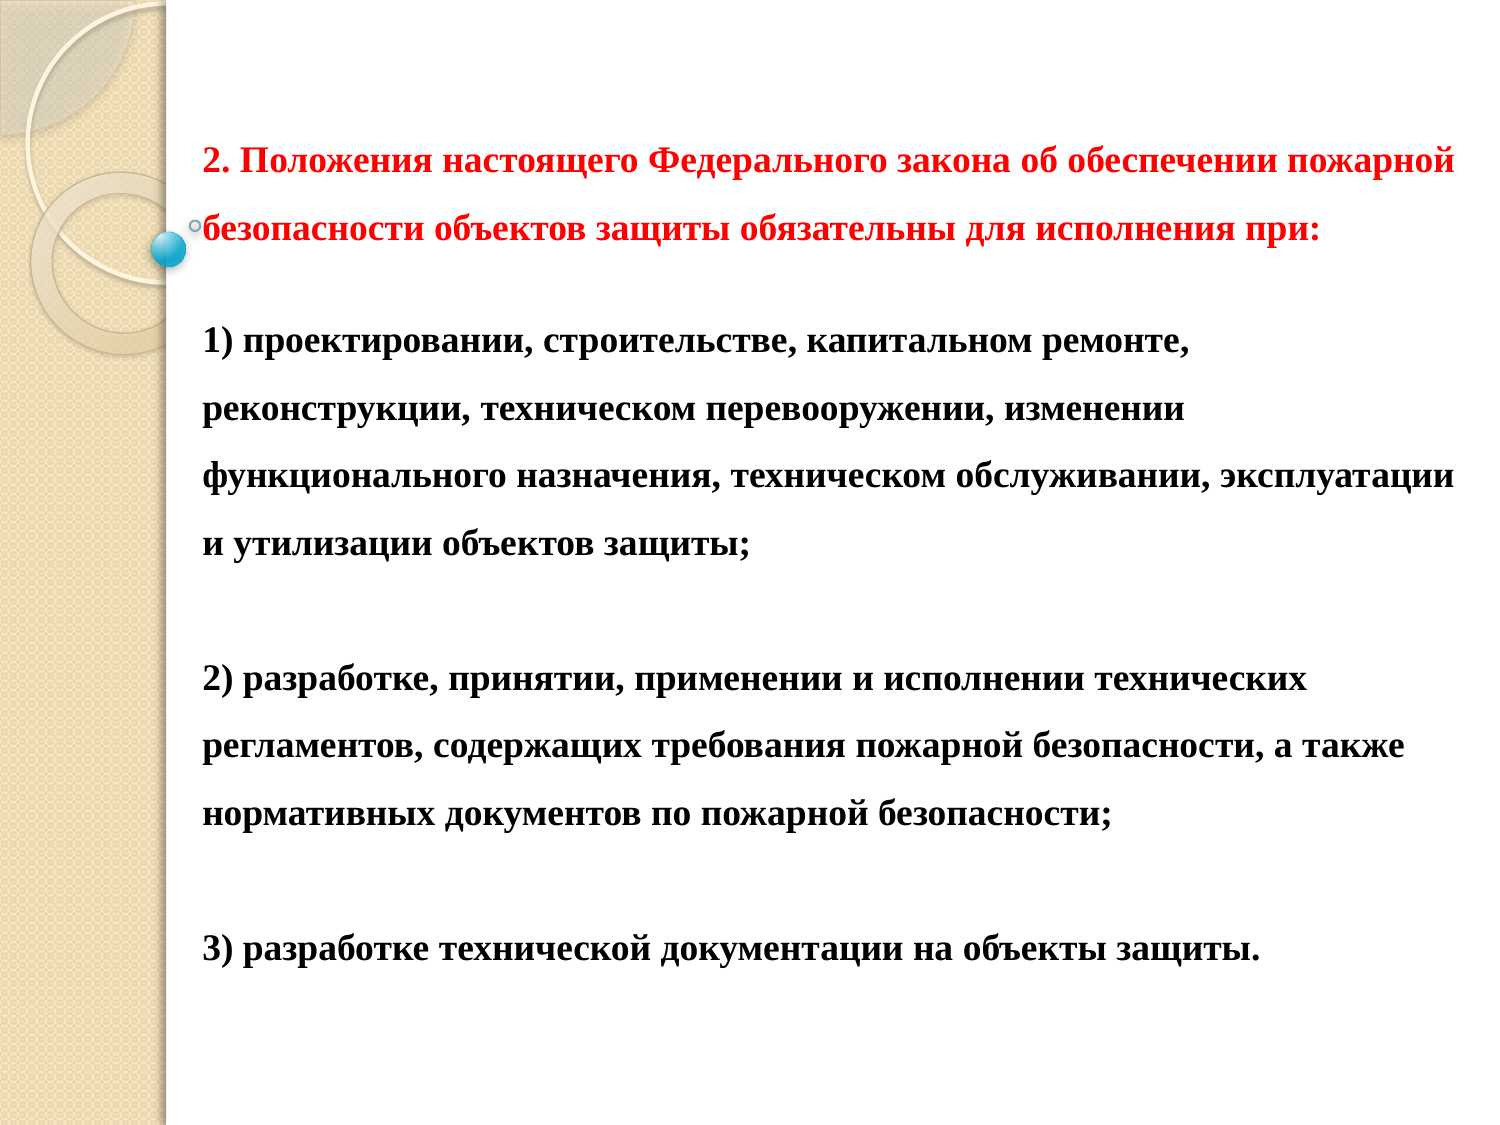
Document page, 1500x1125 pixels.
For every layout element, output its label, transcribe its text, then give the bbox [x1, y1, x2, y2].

text_box 2. Положения настоящего Федерального закона об обеспечении пожарной безопасности объектов защиты обязательны для исполнения при: 1) проектировании, строительстве, капитальном ремонте, реконструкции, техническом перевооружении, изменении функционального назначения, техническом обслуживании, эксплуатации и утилизации объектов защиты; 2) разработке, принятии, применении и исполнении технических регламентов, содержащих требования пожарной безопасности, а также нормативных документов по пожарной безопасности; 3) разработке технической документации на объекты защиты. [187, 105, 1477, 1043]
